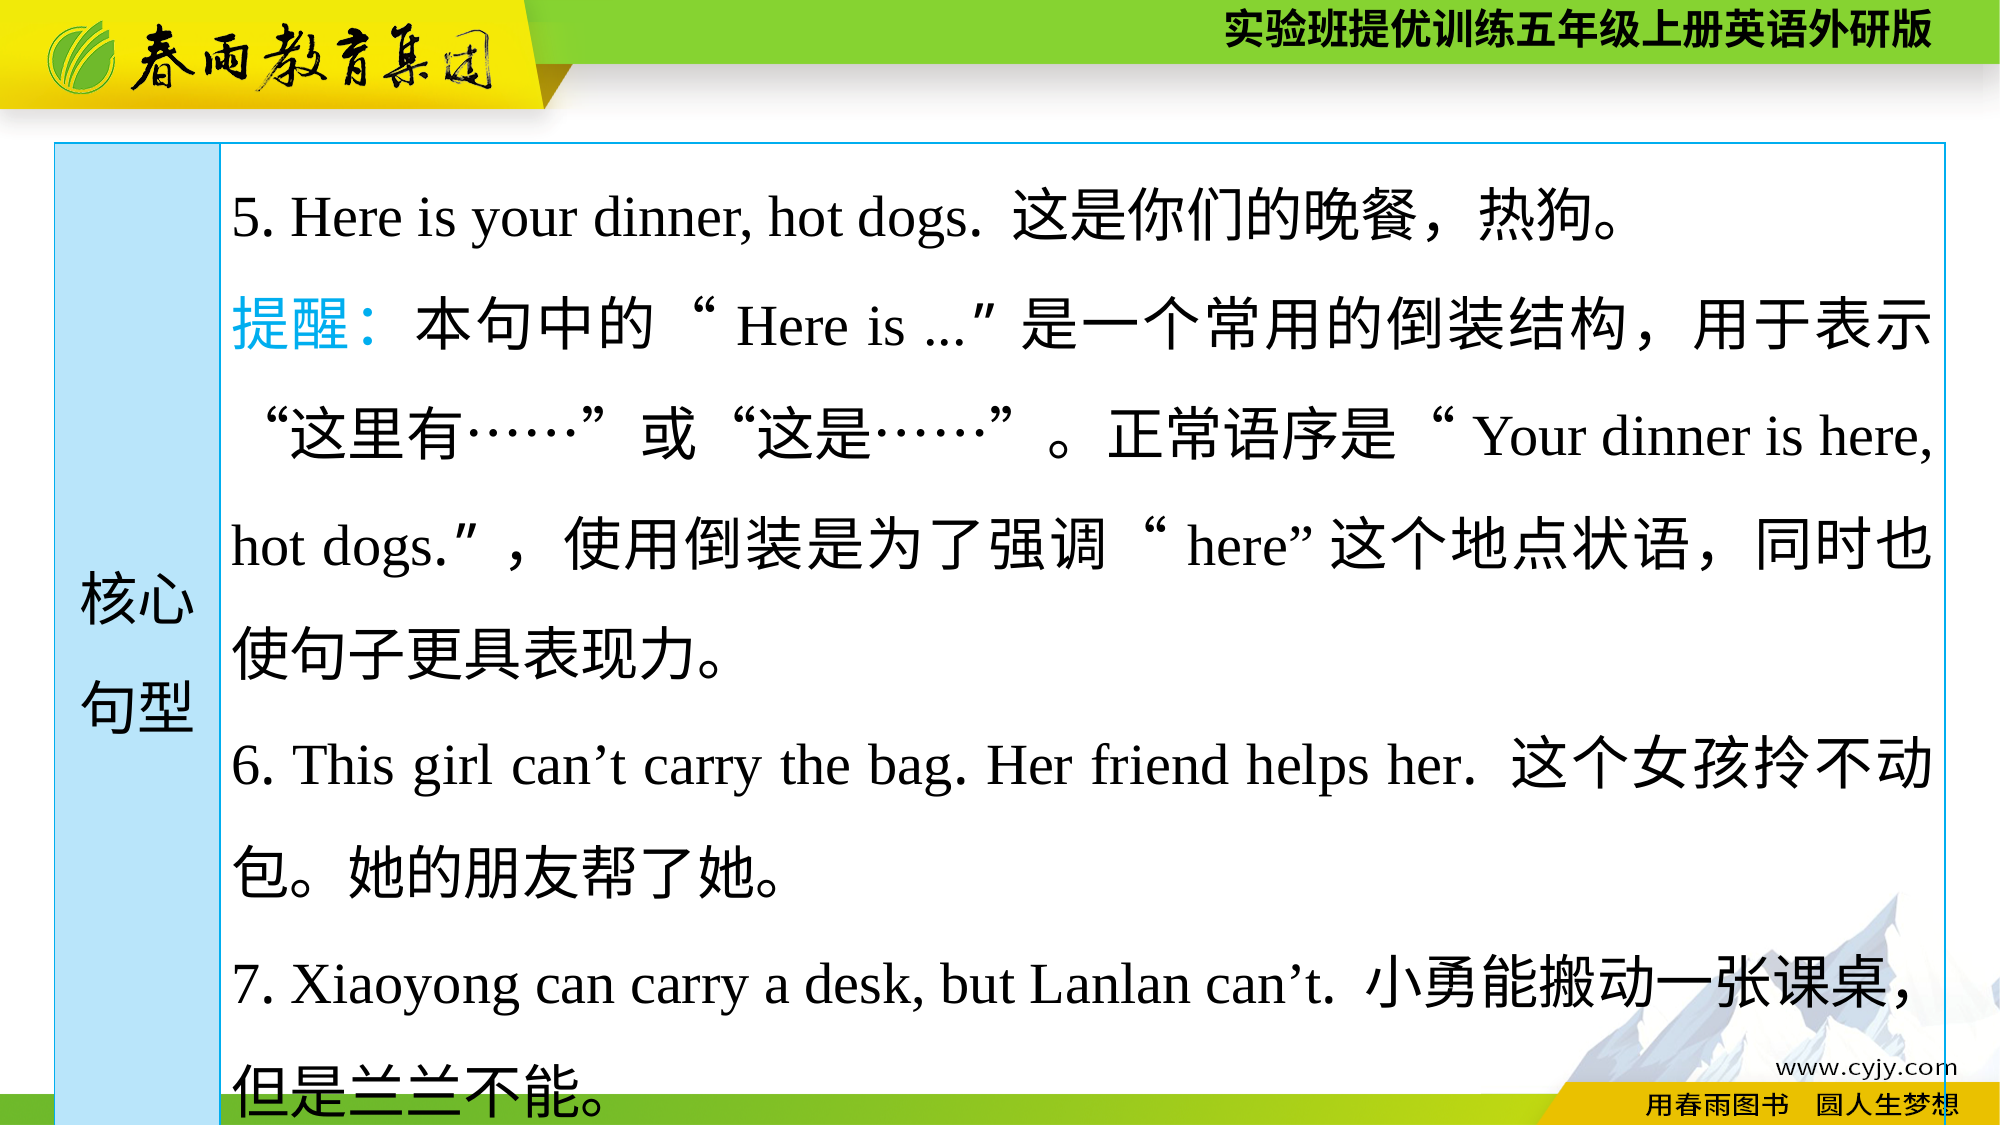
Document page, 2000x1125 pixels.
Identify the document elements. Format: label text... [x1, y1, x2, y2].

picture [0, 0, 2000, 1125]
table_header 核心 句型 [55, 144, 219, 1125]
table_header 5. Here is your dinner, hot dogs. 这是你们的晚餐，热狗。 提醒：本句中的“Here is ...”是一个常用的倒装结构，用于表示“这里有……”或“这是……”。正常语序是“Your dinner is here, hot dogs.”，使用倒装是为了强调“here”这个地点状语，同时也使句子更具表现力。 6. This girl can’t carry the bag. Her friend helps her. 这个女孩拎不动包。她的朋友帮了她。 7. Xiaoyong can carry a desk, but Lanlan can’t. 小勇能搬动一张课桌，但是兰兰不能。 [221, 144, 1944, 1125]
